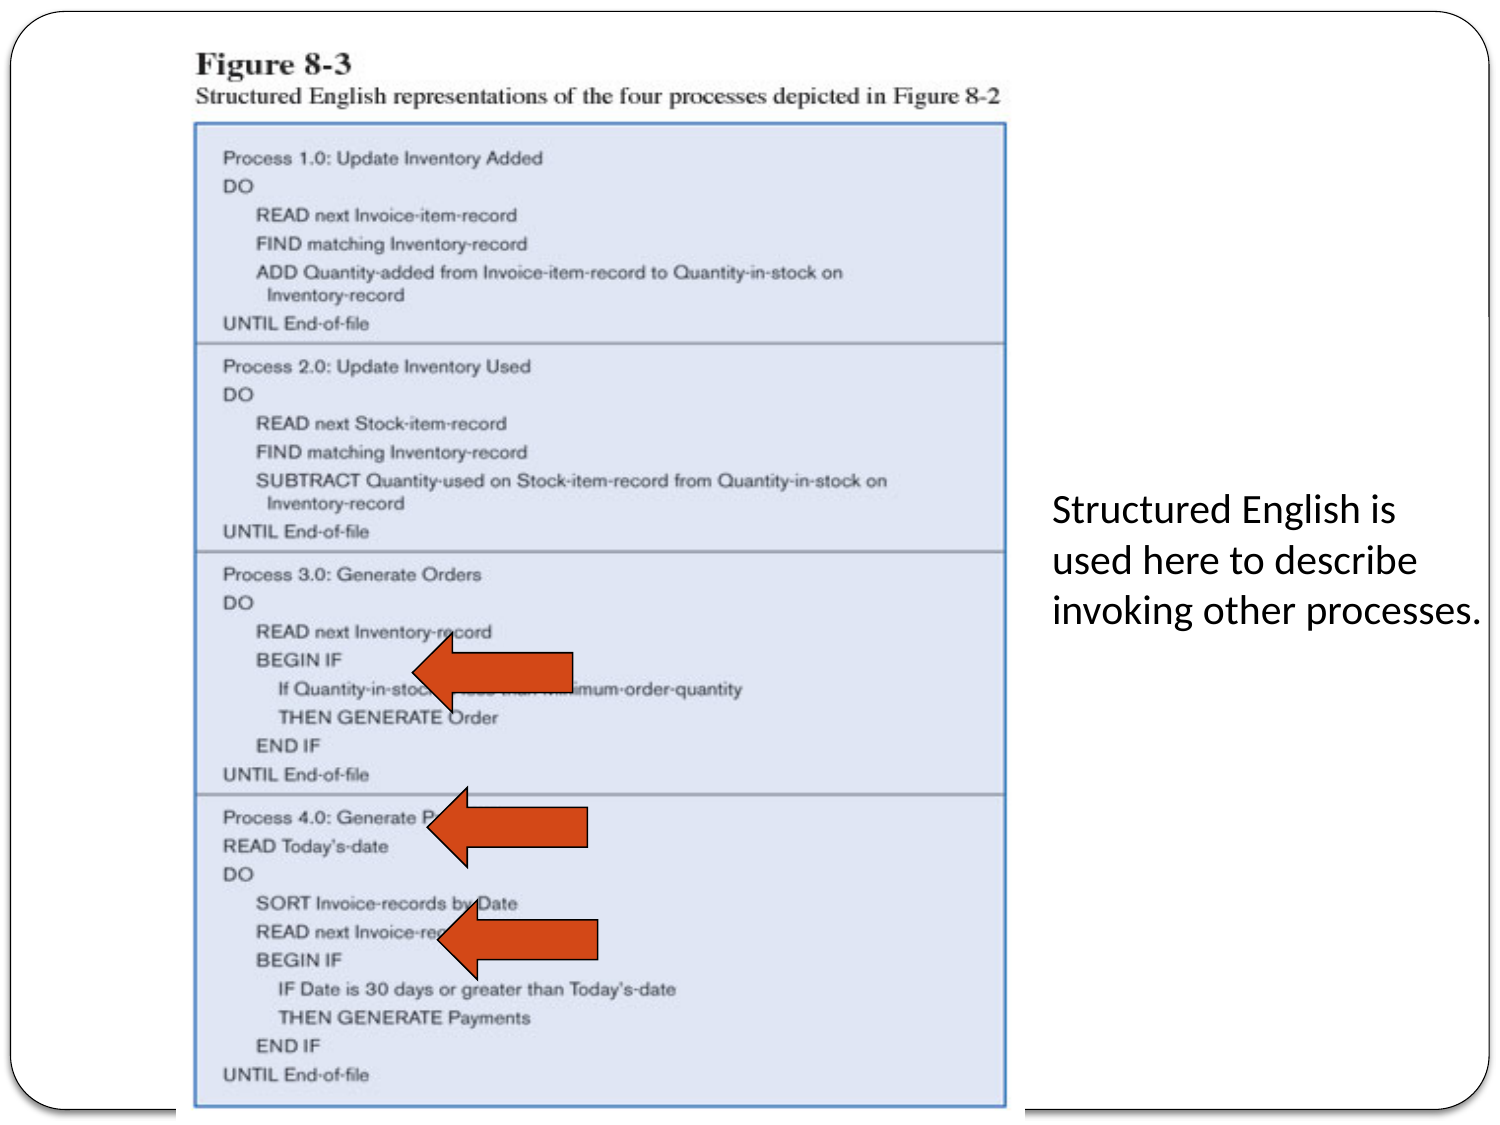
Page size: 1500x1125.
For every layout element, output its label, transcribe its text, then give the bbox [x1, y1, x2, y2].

text_box Structured English is used here to describe invoking other processes. [1037, 474, 1500, 640]
picture [176, 37, 1026, 1125]
